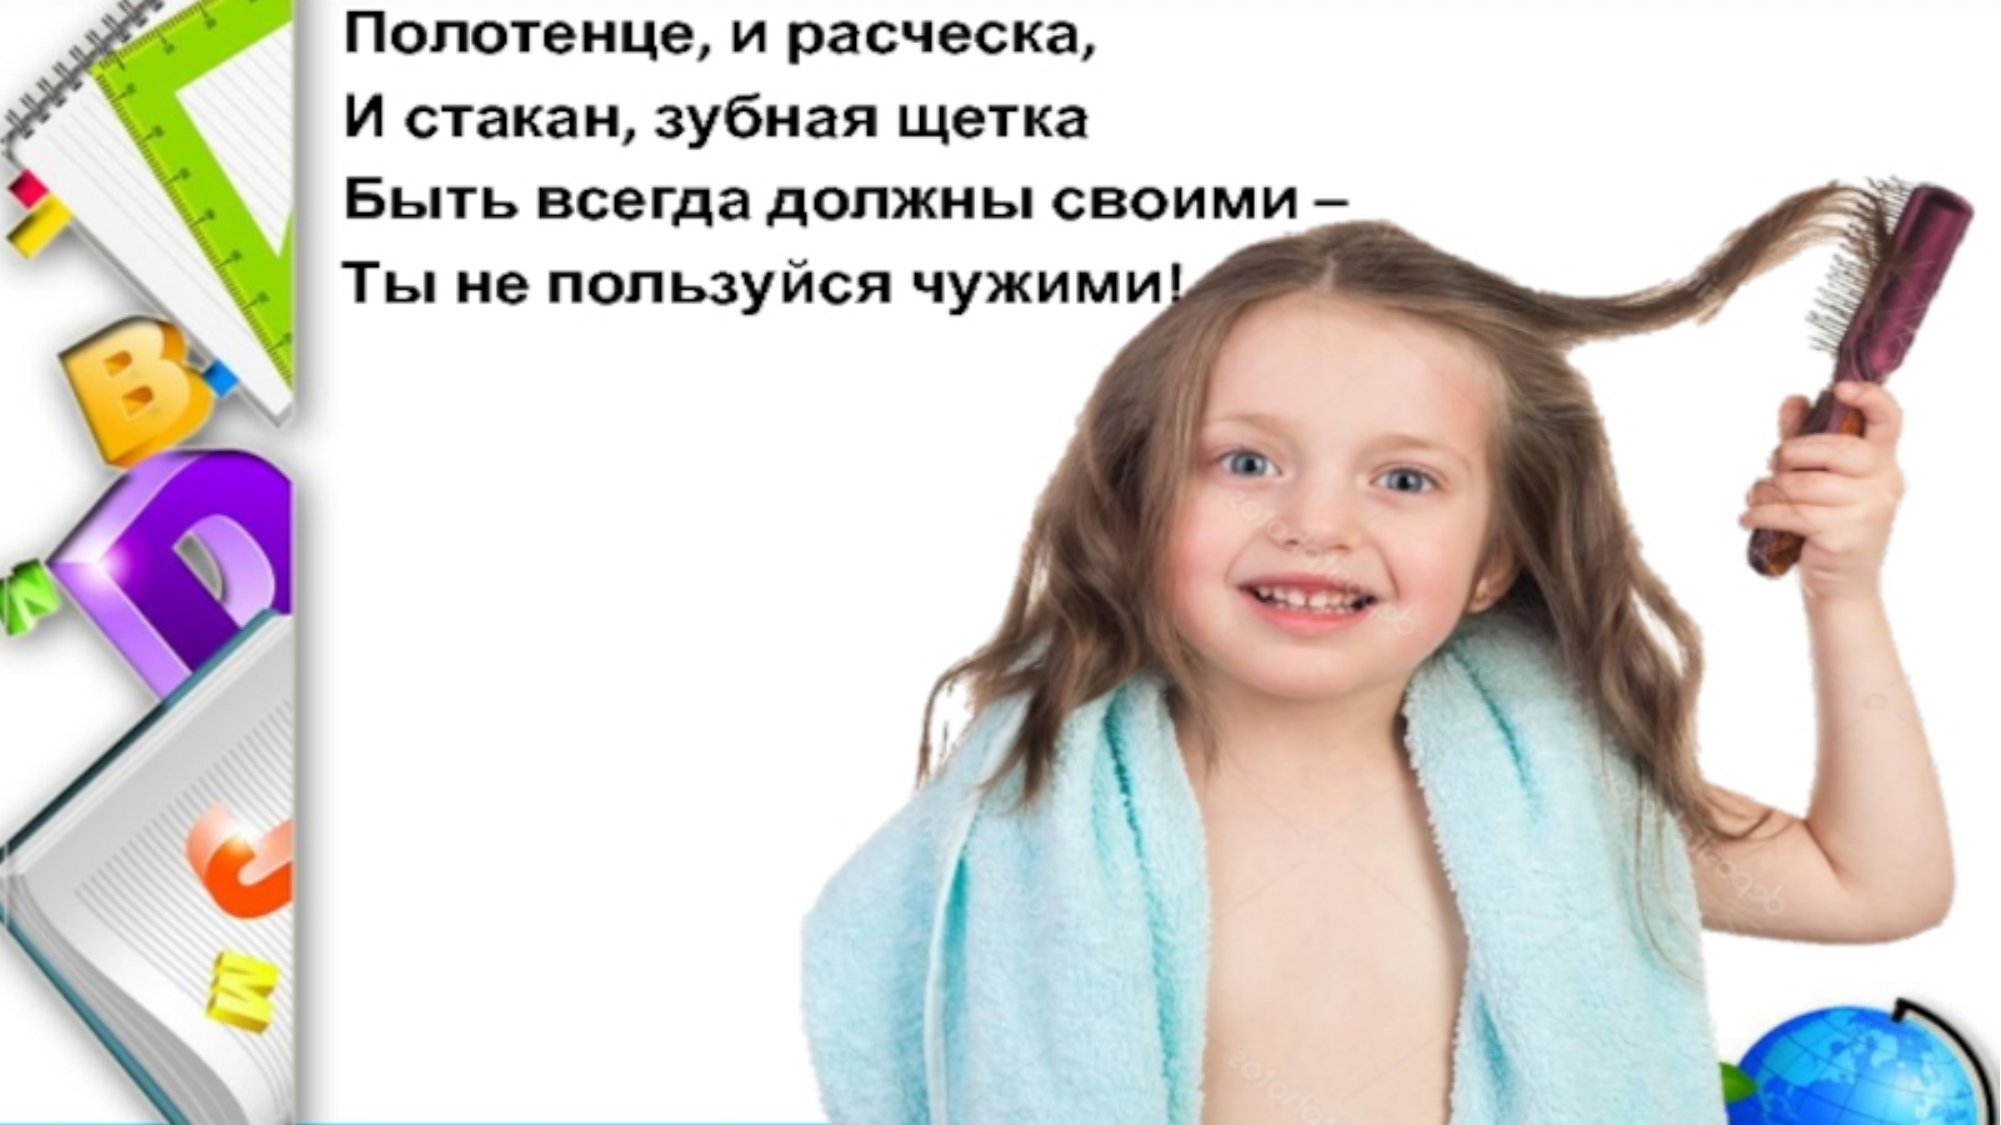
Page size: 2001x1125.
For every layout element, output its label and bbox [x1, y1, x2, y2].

list [0, 0, 2000, 1125]
